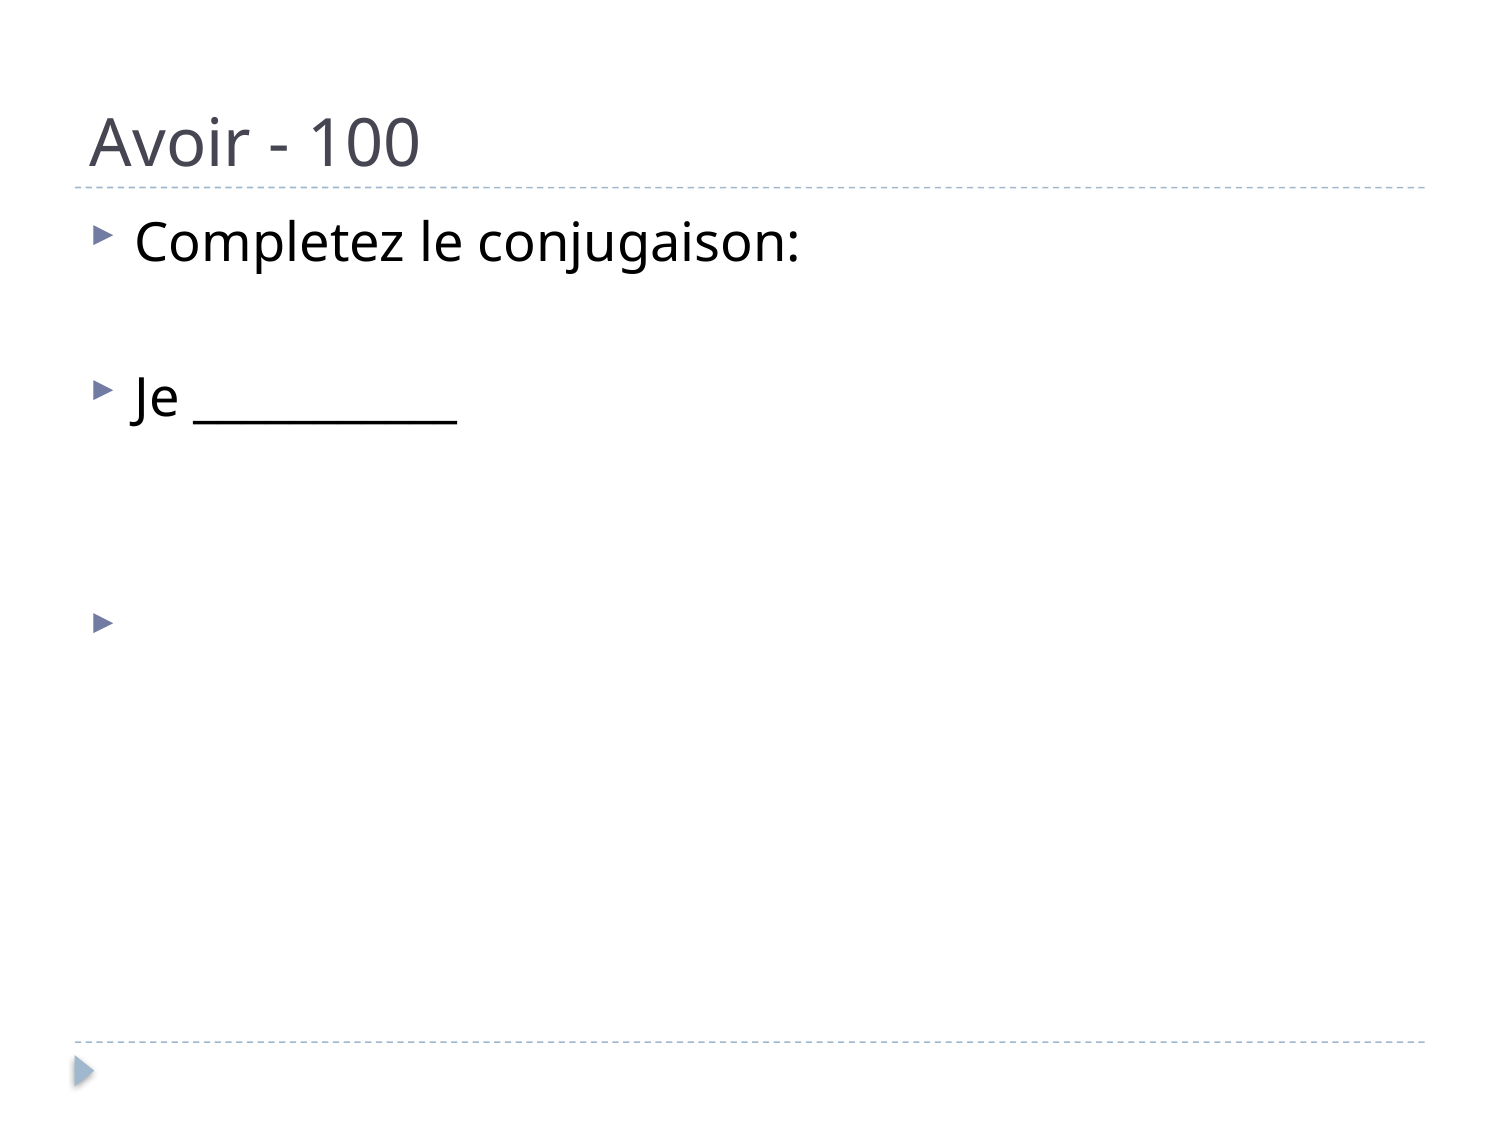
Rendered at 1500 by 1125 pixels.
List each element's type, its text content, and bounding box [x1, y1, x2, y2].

title Avoir - 100 [75, 24, 1425, 188]
list Completez le conjugaison: Je ___________ Answer – avais eu [75, 200, 1425, 1010]
